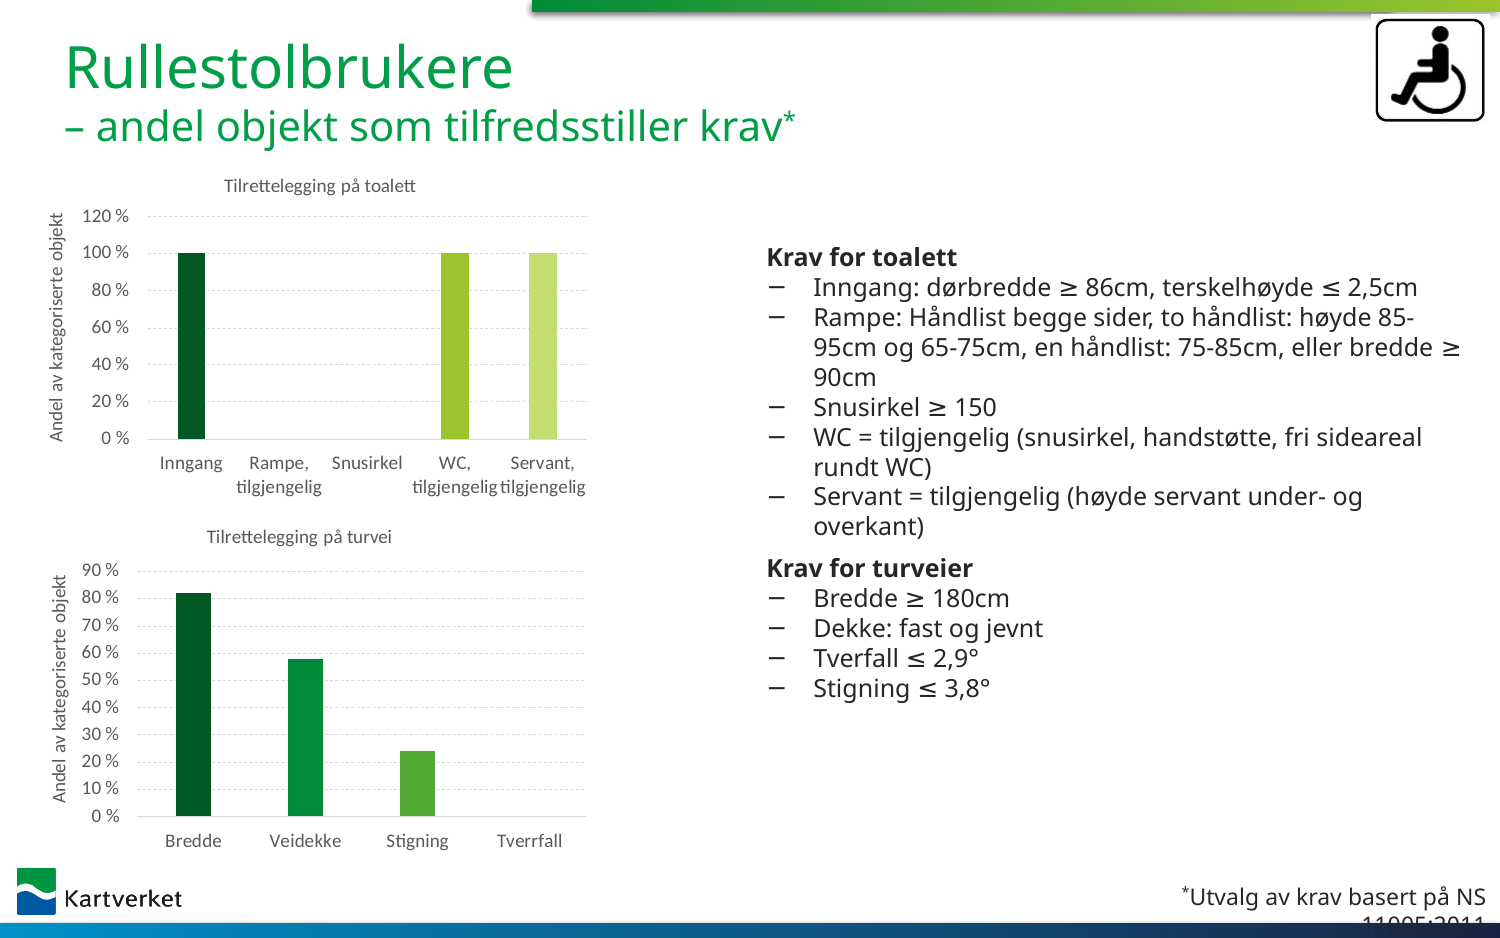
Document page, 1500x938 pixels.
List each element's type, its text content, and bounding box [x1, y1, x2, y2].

text_box Rullestolbrukere – andel objekt som tilfredsstiller krav* [49, 14, 1431, 158]
text_box Krav for turveier Bredde ≥ 180cm Dekke: fast og jevnt Tverfall ≤ 2,9° Stigning ≤ 3,8° [751, 545, 1483, 710]
picture [41, 166, 598, 505]
picture [1371, 13, 1491, 127]
text_box Krav for toalett Inngang: dørbredde ≥ 86cm, terskelhøyde ≤ 2,5cm Rampe: Håndlist begge sider, to håndlist: høyde 85-95cm og 65-75cm, en håndlist: 75-85cm, eller bredde ≥ 90cm Snusirkel ≥ 150 WC = tilgjengelig (snusirkel, handstøtte, fri sideareal rundt WC) Servant = tilgjengelig (høyde servant under- og overkant) [751, 234, 1483, 545]
text_box *Utvalg av krav basert på NS 11005:2011 [1068, 873, 1500, 938]
picture [41, 520, 597, 859]
